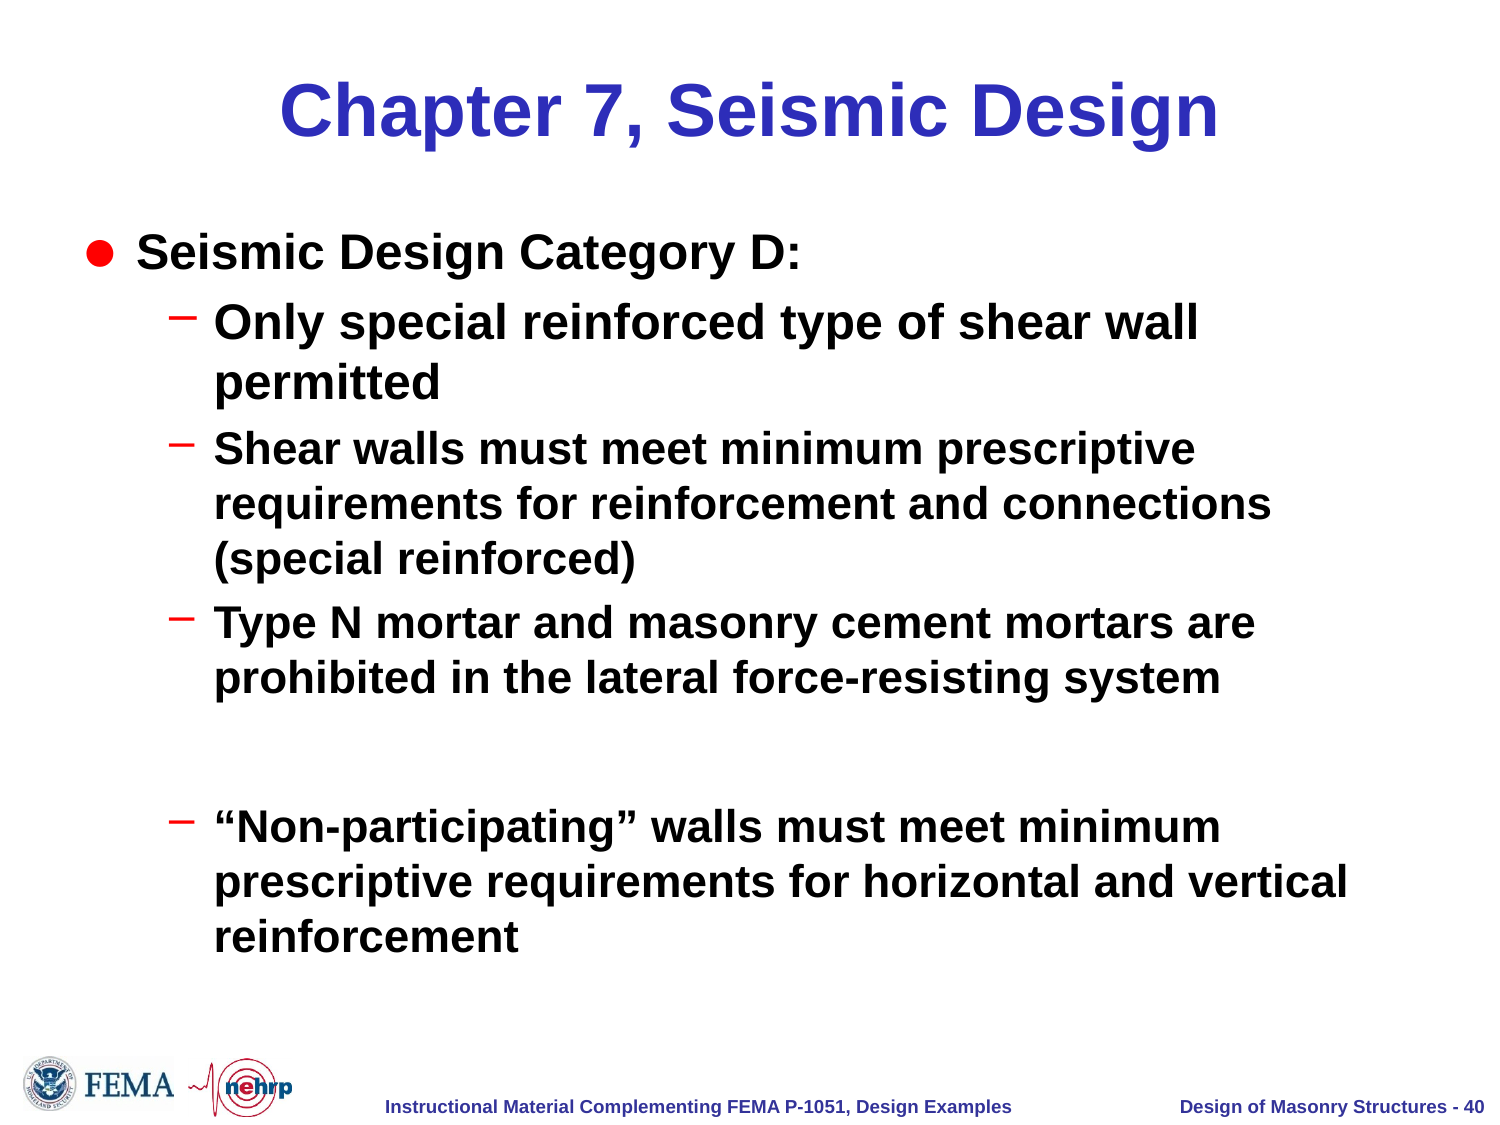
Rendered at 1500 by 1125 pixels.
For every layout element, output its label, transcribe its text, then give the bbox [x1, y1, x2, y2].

slide_number Design of Masonry Structures - 40 [1042, 1077, 1500, 1125]
footer Instructional Material Complementing FEMA P-1051, Design Examples [337, 1087, 1042, 1125]
picture [23, 1056, 174, 1111]
list Seismic Design Category D: Only special reinforced type of shear wall permitted Shear walls must meet minimum prescriptive requirements for reinforcement and connections (special reinforced) Type N mortar and masonry cement mortars are prohibited in the lateral force-resisting system “Non-participating” walls must meet minimum prescriptive requirements for horizontal and vertical reinforcement [66, 212, 1404, 1019]
picture [188, 1058, 292, 1117]
title Chapter 7, Seismic Design [112, 0, 1388, 213]
